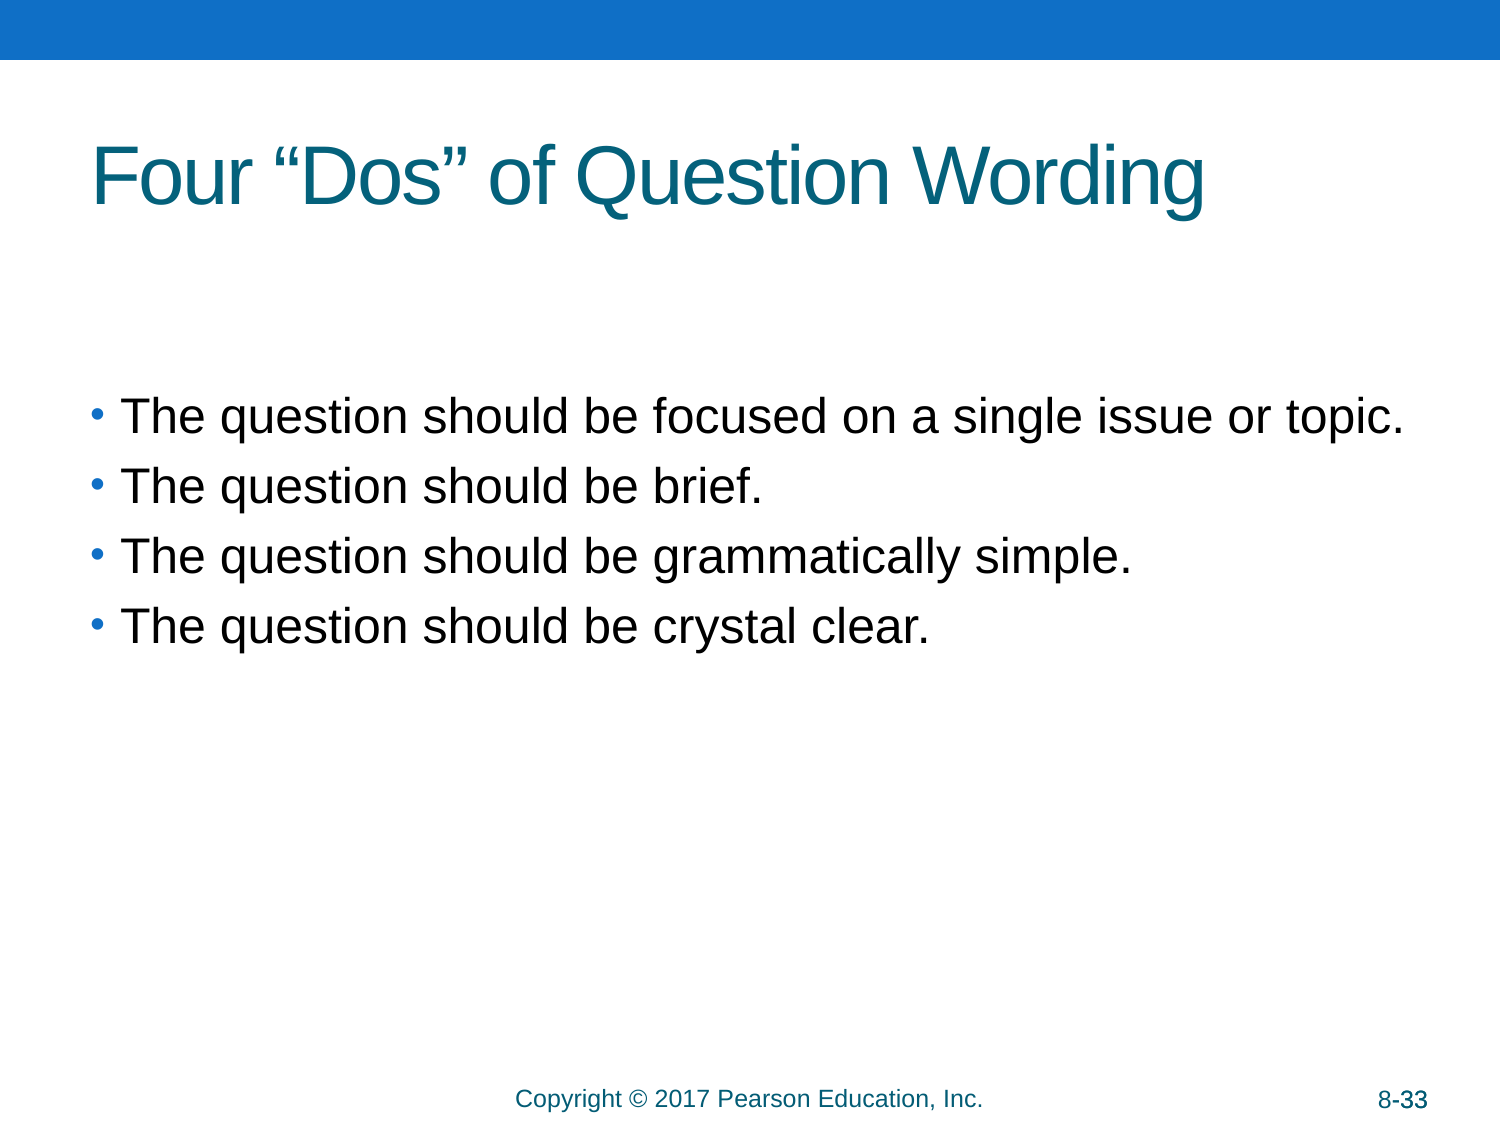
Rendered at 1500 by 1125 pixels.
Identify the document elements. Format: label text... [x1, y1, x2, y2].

list The question should be focused on a single issue or topic. The question should be brief. The question should be grammatically simple. The question should be crystal clear. [75, 376, 1425, 1125]
title Four “Dos” of Question Wording [75, 90, 1425, 253]
